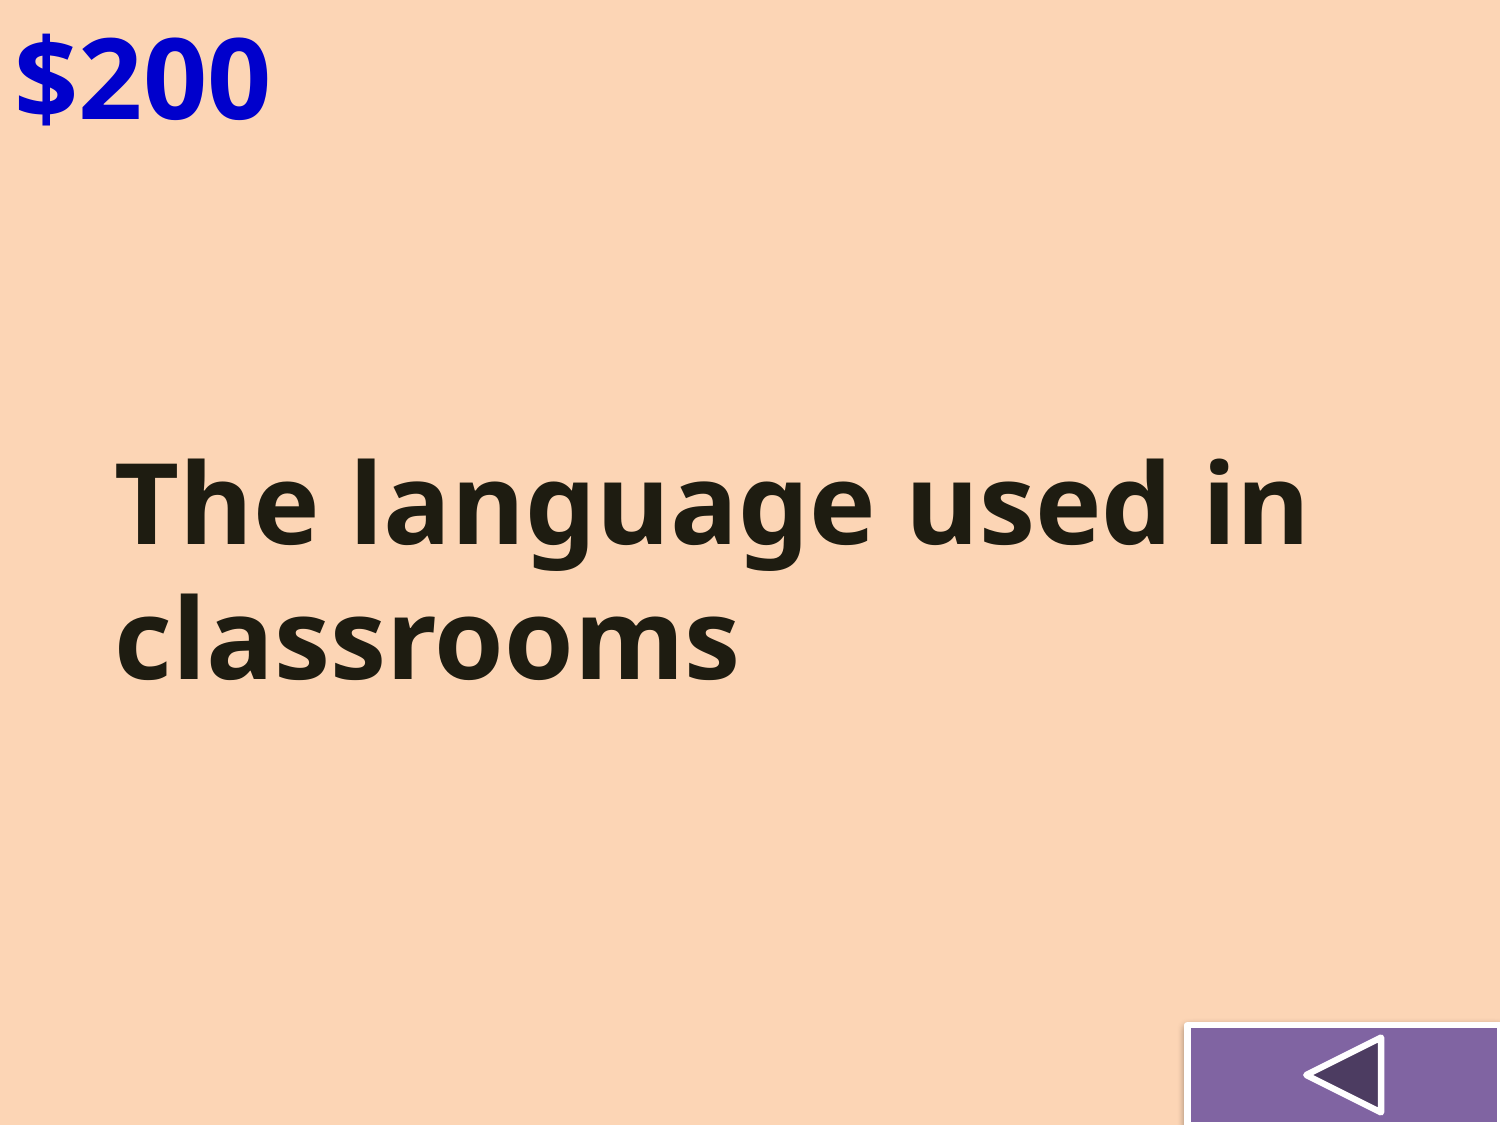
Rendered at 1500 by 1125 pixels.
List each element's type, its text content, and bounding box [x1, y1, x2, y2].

text_box [1184, 1022, 1500, 1125]
text_box $200 [0, 0, 1425, 150]
text_box The language used in classrooms [99, 424, 1500, 710]
